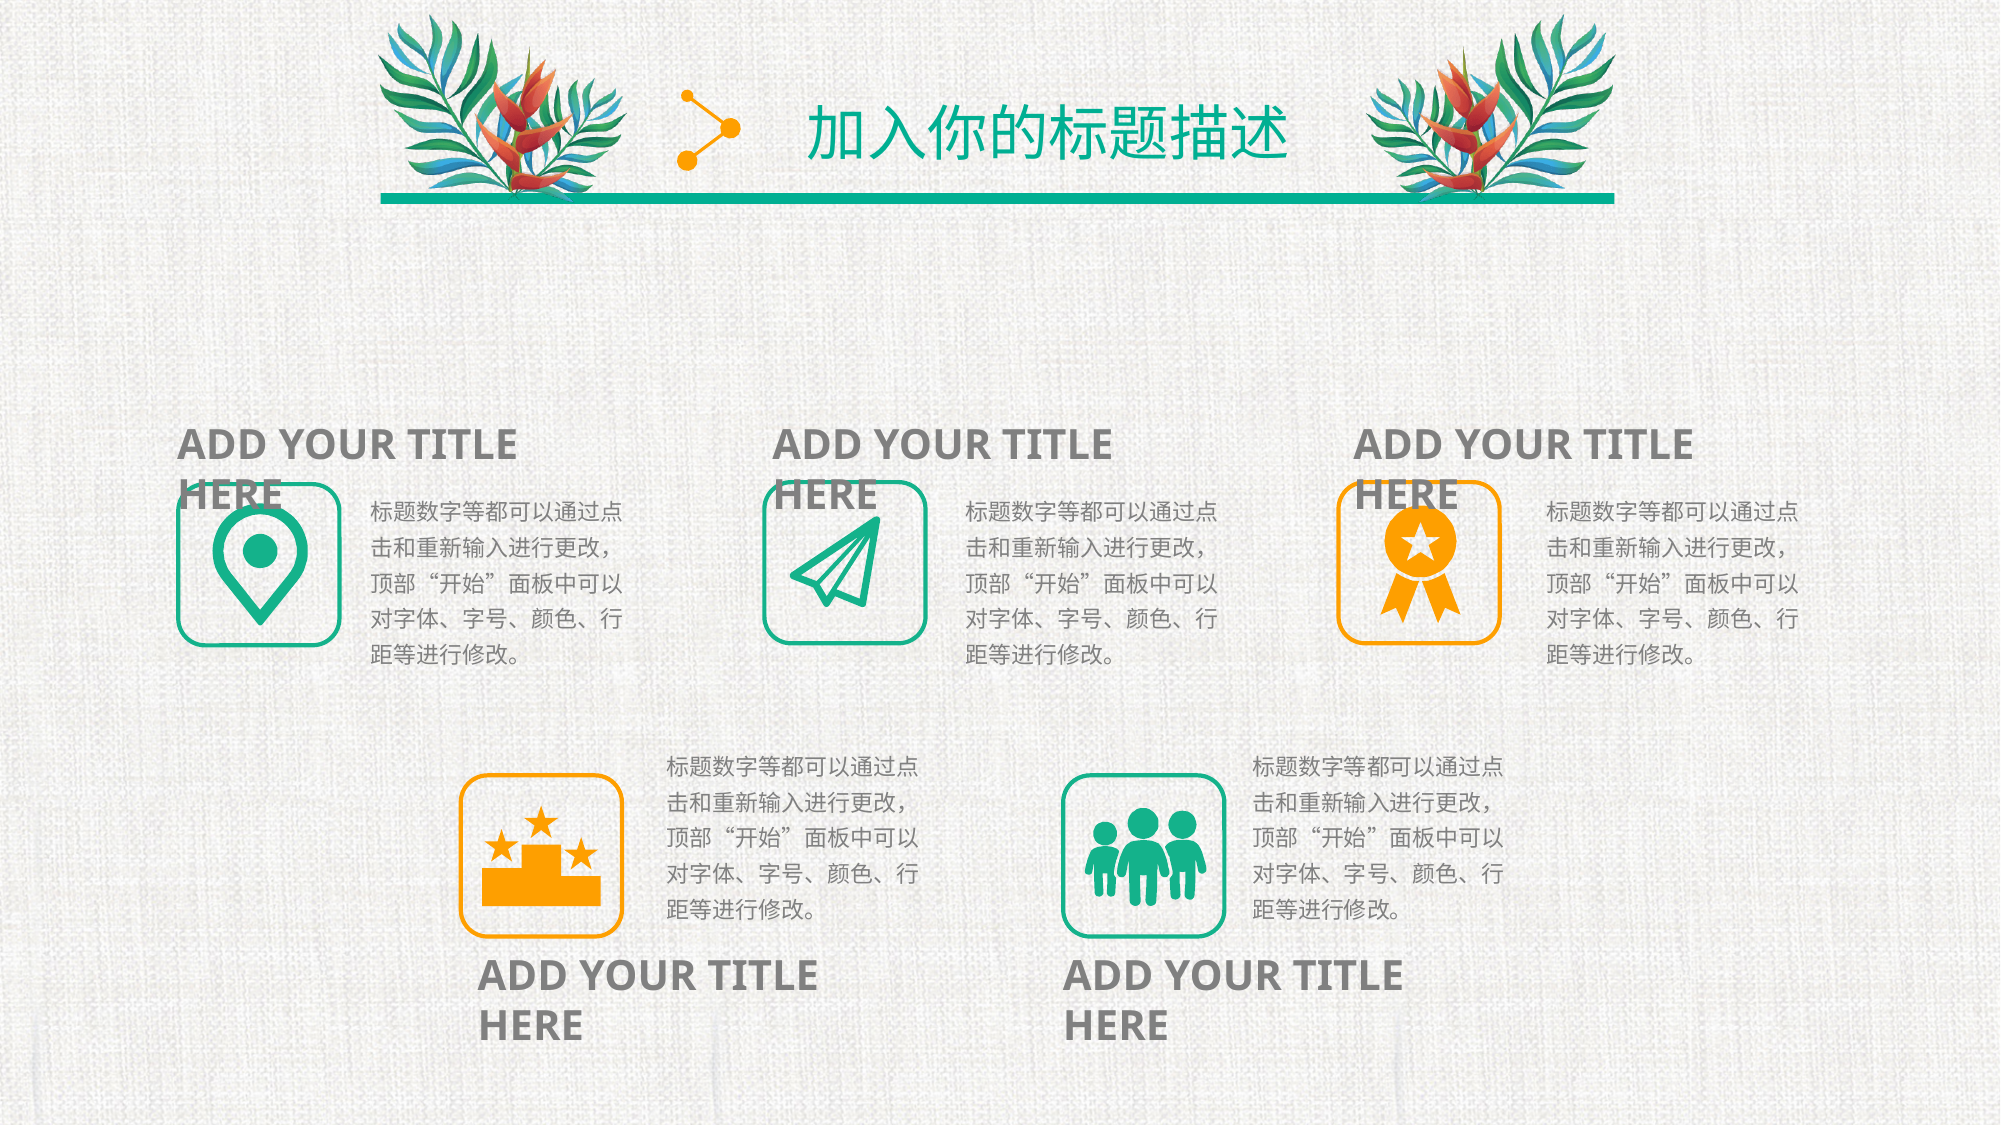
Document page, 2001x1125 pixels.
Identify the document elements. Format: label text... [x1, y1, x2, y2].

text_box ADD YOUR TITLE HERE [757, 410, 1234, 526]
text_box [176, 526, 342, 648]
text_box ADD YOUR TITLE HERE [1048, 940, 1524, 1056]
picture [0, 0, 2001, 1125]
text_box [364, 0, 1628, 217]
text_box [1384, 526, 1457, 578]
text_box ADD YOUR TITLE HERE [1338, 410, 1815, 526]
text_box [762, 526, 928, 646]
text_box ADD YOUR TITLE HERE [462, 940, 939, 1056]
text_box [458, 773, 625, 939]
text_box [1061, 773, 1227, 939]
text_box [1421, 573, 1461, 624]
text_box [1380, 573, 1420, 624]
text_box 标题数字等都可以通过点击和重新输入进行更改，顶部“开始”面板中可以对字体、字号、颜色、行距等进行修改。 [1237, 736, 1524, 931]
text_box 标题数字等都可以通过点击和重新输入进行更改，顶部“开始”面板中可以对字体、字号、颜色、行距等进行修改。 [950, 482, 1238, 676]
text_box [1085, 808, 1206, 906]
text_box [481, 805, 601, 907]
text_box ADD YOUR TITLE HERE [162, 410, 638, 526]
text_box [1336, 499, 1502, 646]
text_box 标题数字等都可以通过点击和重新输入进行更改，顶部“开始”面板中可以对字体、字号、颜色、行距等进行修改。 [355, 482, 642, 676]
text_box 标题数字等都可以通过点击和重新输入进行更改，顶部“开始”面板中可以对字体、字号、颜色、行距等进行修改。 [1531, 482, 1819, 676]
text_box 标题数字等都可以通过点击和重新输入进行更改，顶部“开始”面板中可以对字体、字号、颜色、行距等进行修改。 [651, 736, 939, 931]
text_box [790, 526, 879, 607]
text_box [212, 503, 308, 625]
